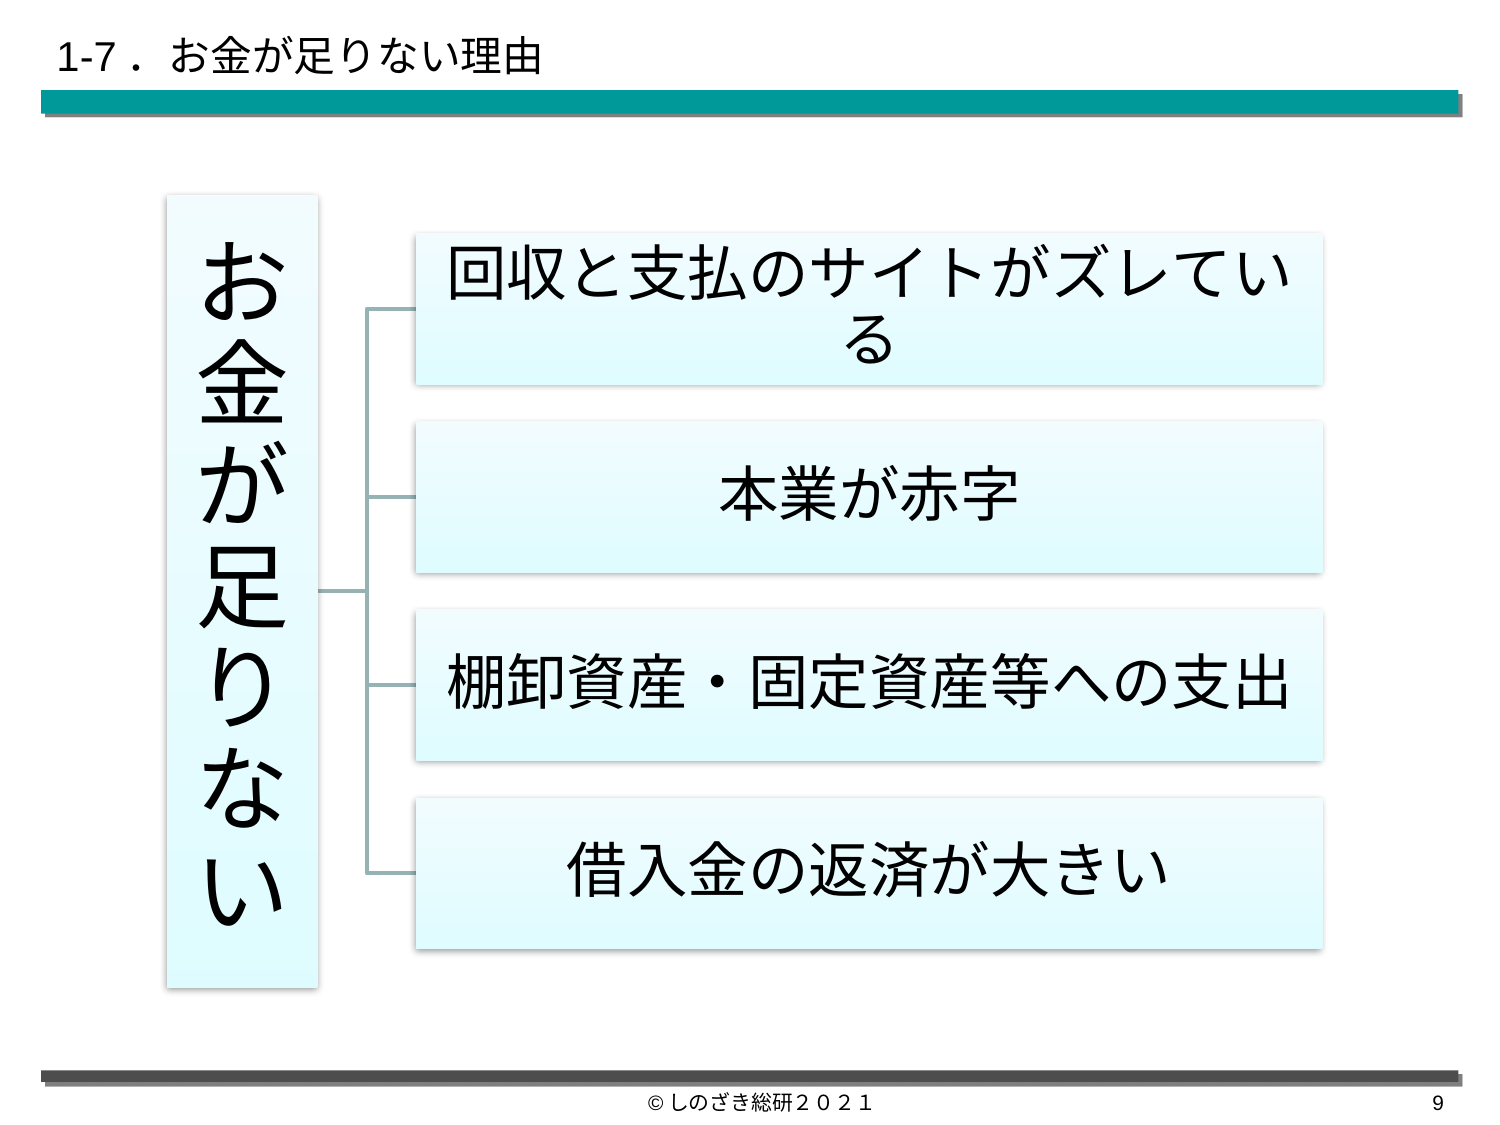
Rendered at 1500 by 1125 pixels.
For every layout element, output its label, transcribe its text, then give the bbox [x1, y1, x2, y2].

slide_number 8 [1108, 1082, 1459, 1125]
footer ©しのざき総研２０２１ [524, 1082, 1000, 1125]
title 1-7．お金が足りない理由 [41, 19, 1459, 91]
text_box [0, 194, 1491, 988]
